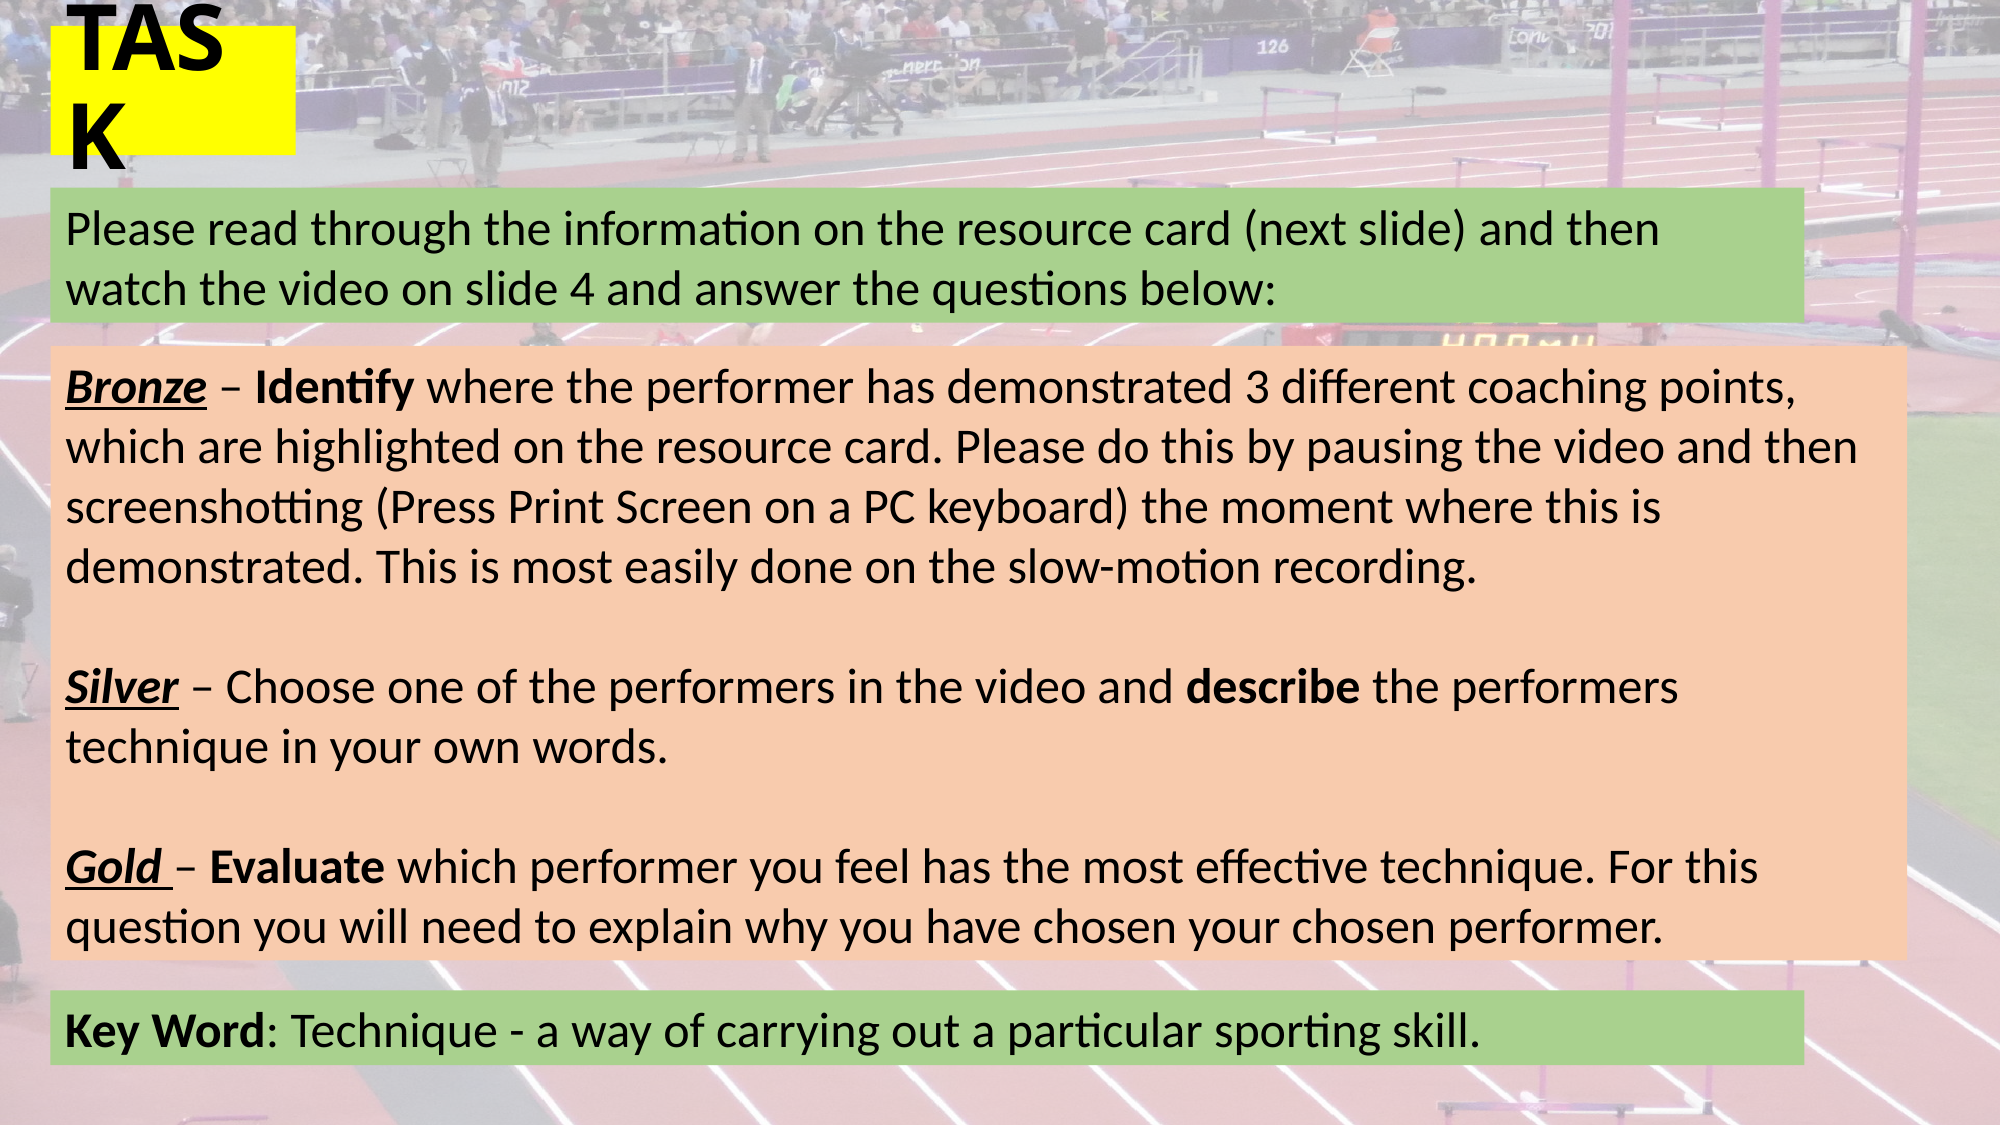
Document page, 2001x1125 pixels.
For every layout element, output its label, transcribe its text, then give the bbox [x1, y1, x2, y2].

title TASK [50, 25, 296, 156]
text_box Key Word: Technique - a way of carrying out a particular sporting skill. [50, 990, 1805, 1066]
text_box Bronze – Identify where the performer has demonstrated 3 different coaching points, which are highlighted on the resource card. Please do this by pausing the video and then screenshotting (Press Print Screen on a PC keyboard) the moment where this is demonstrated. This is most easily done on the slow-motion recording. Silver – Choose one of the performers in the video and describe the performers technique in your own words. Gold – Evaluate which performer you feel has the most effective technique. For this question you will need to explain why you have chosen your chosen performer. [50, 345, 1908, 961]
text_box Please read through the information on the resource card (next slide) and then watch the video on slide 4 and answer the questions below: [50, 187, 1805, 323]
